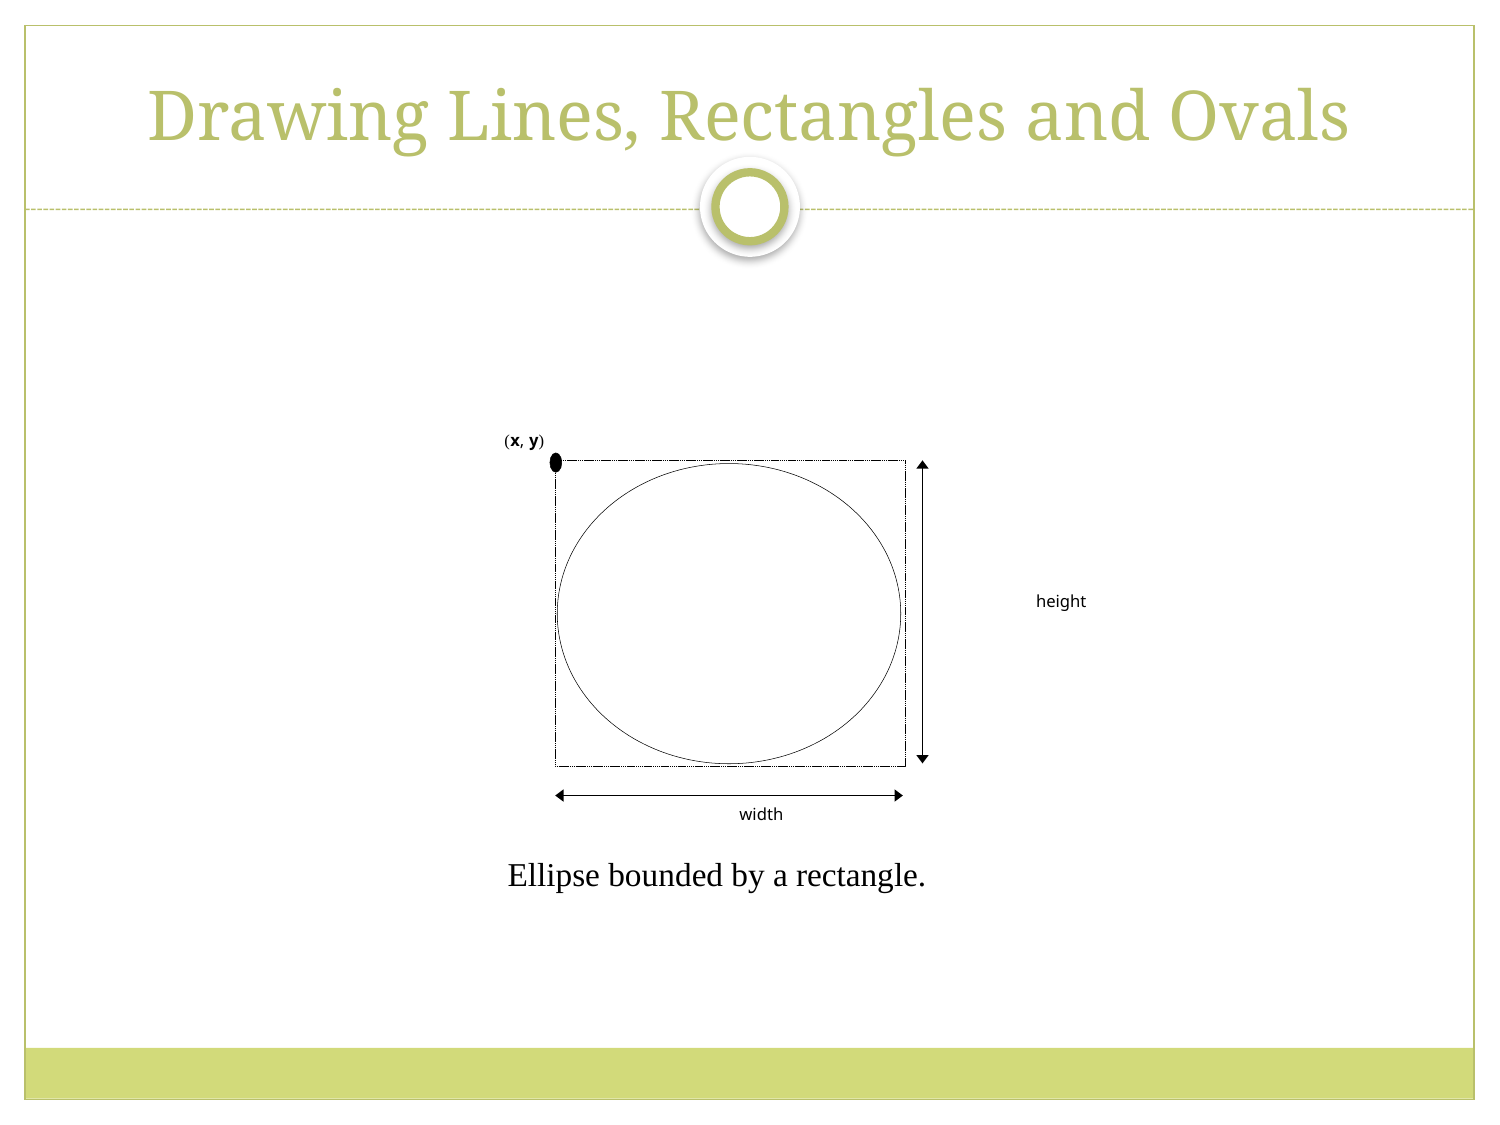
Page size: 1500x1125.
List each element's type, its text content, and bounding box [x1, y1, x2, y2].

text_box Ellipse bounded by a rectangle. [492, 862, 942, 901]
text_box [199, 412, 1251, 851]
title Drawing Lines, Rectangles and Ovals [49, 37, 1450, 162]
